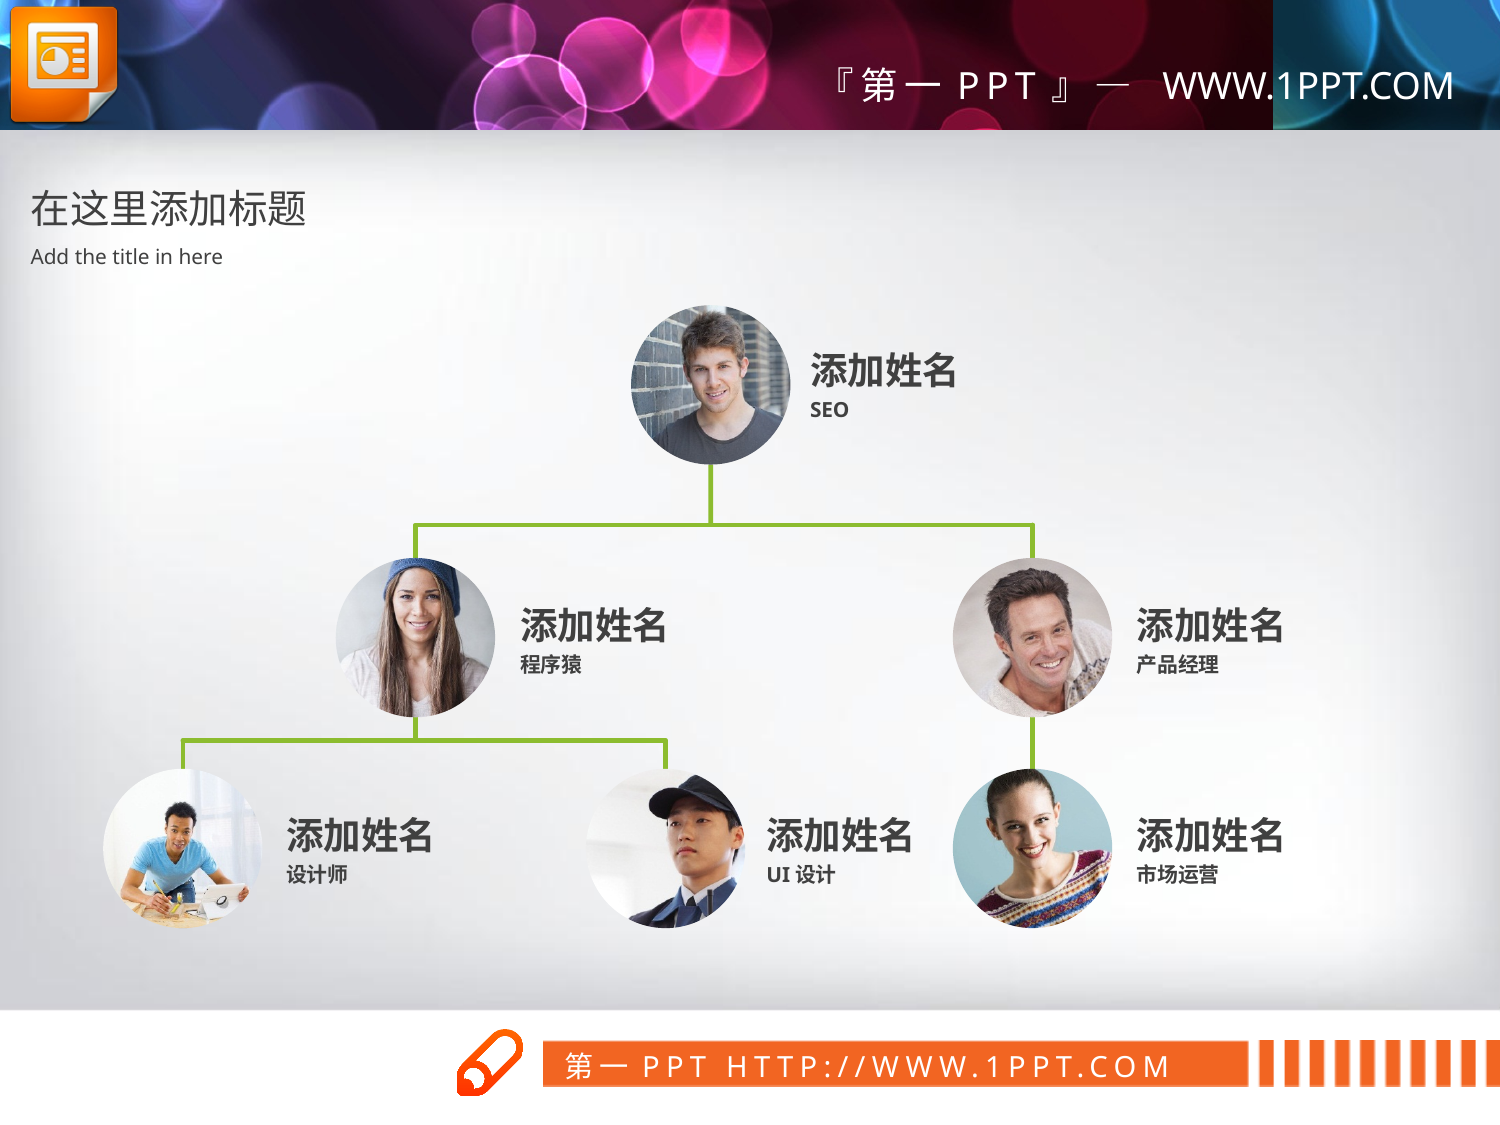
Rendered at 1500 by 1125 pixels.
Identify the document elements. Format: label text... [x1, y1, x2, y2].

text_box [101, 766, 265, 931]
text_box [950, 555, 1115, 720]
text_box 在这里添加标题 [18, 178, 432, 238]
text_box [583, 766, 748, 931]
text_box 添加姓名 [274, 806, 509, 855]
text_box 产品经理 [1124, 645, 1360, 683]
text_box 市场运营 [1124, 855, 1360, 893]
text_box 添加姓名 [798, 341, 1033, 390]
text_box SEO [798, 390, 1033, 428]
text_box 添加姓名 [508, 596, 743, 645]
text_box 添加姓名 [754, 806, 989, 855]
text_box Add the title in here [18, 238, 432, 276]
text_box [333, 555, 498, 720]
text_box [962, 766, 1115, 931]
picture [0, 0, 1500, 1012]
text_box [628, 303, 793, 467]
text_box 程序猿 [508, 645, 743, 683]
text_box UI设计 [754, 855, 989, 893]
text_box 添加姓名 [1124, 806, 1360, 855]
text_box 添加姓名 [1124, 596, 1360, 645]
picture [543, 1040, 1500, 1087]
text_box 设计师 [274, 855, 509, 893]
